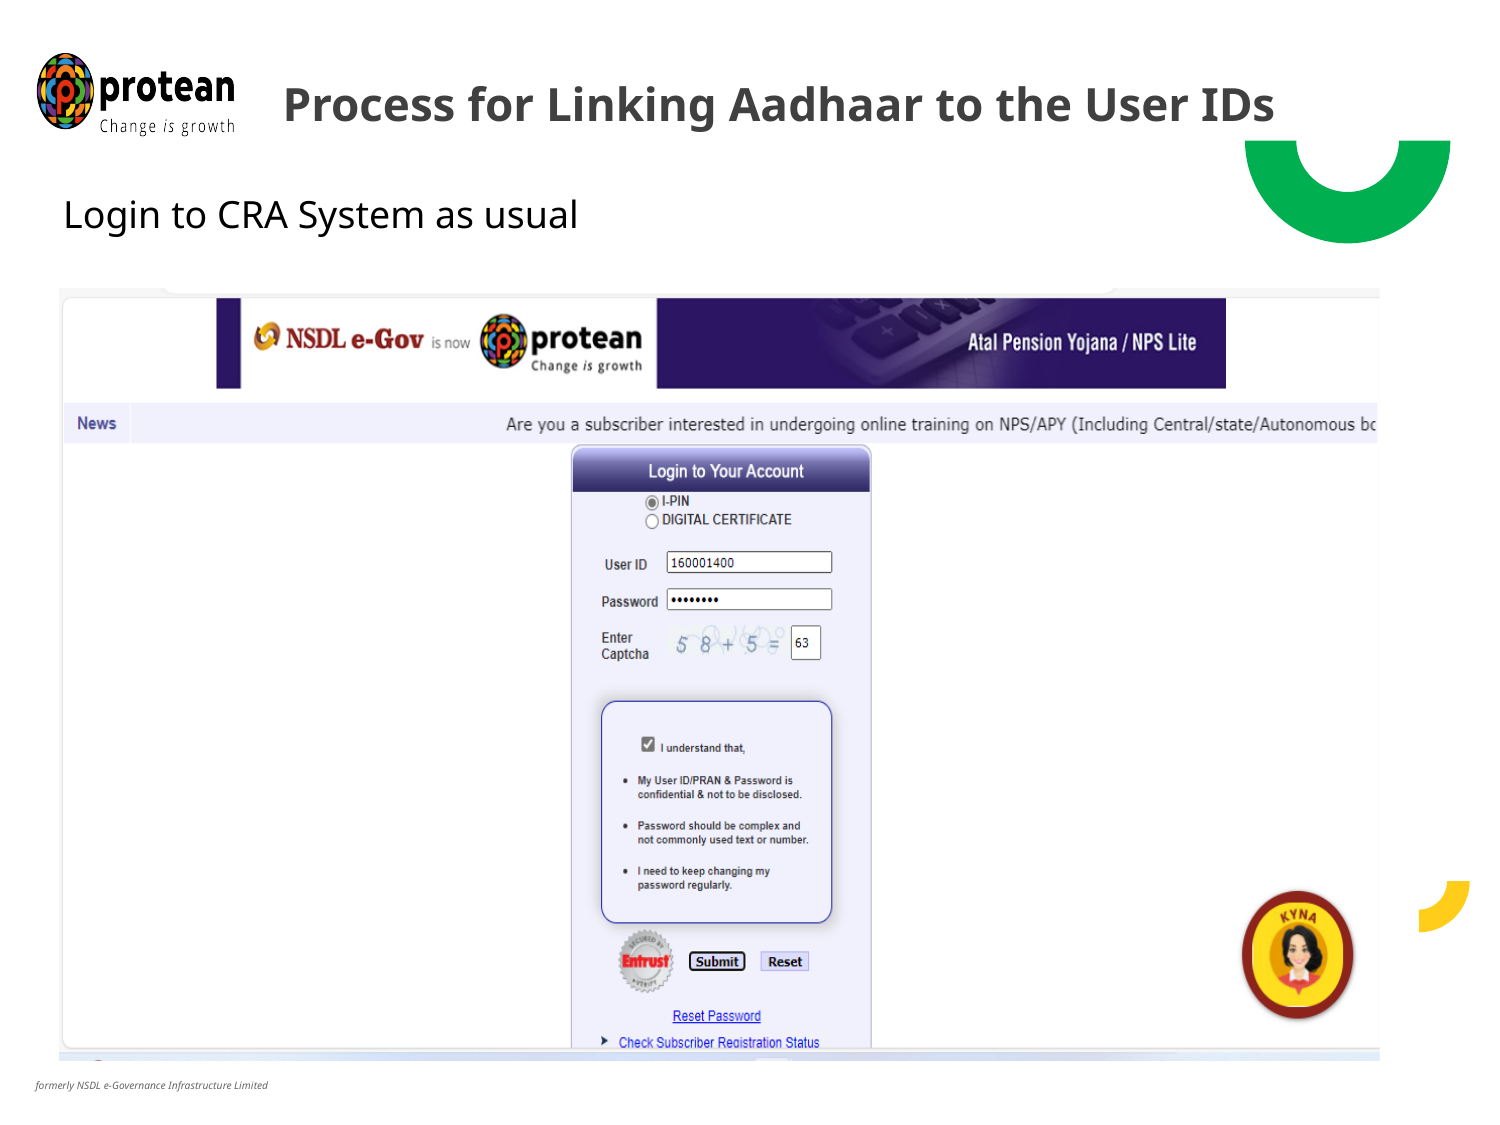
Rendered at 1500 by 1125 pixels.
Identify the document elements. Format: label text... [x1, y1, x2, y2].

picture [22, 0, 247, 183]
picture [59, 288, 1380, 1061]
text_box Login to CRA System as usual [0, 183, 643, 243]
text_box Process for Linking Aadhaar to the User IDs [245, 83, 1314, 176]
text_box [1243, 139, 1452, 245]
text_box [1417, 880, 1471, 934]
